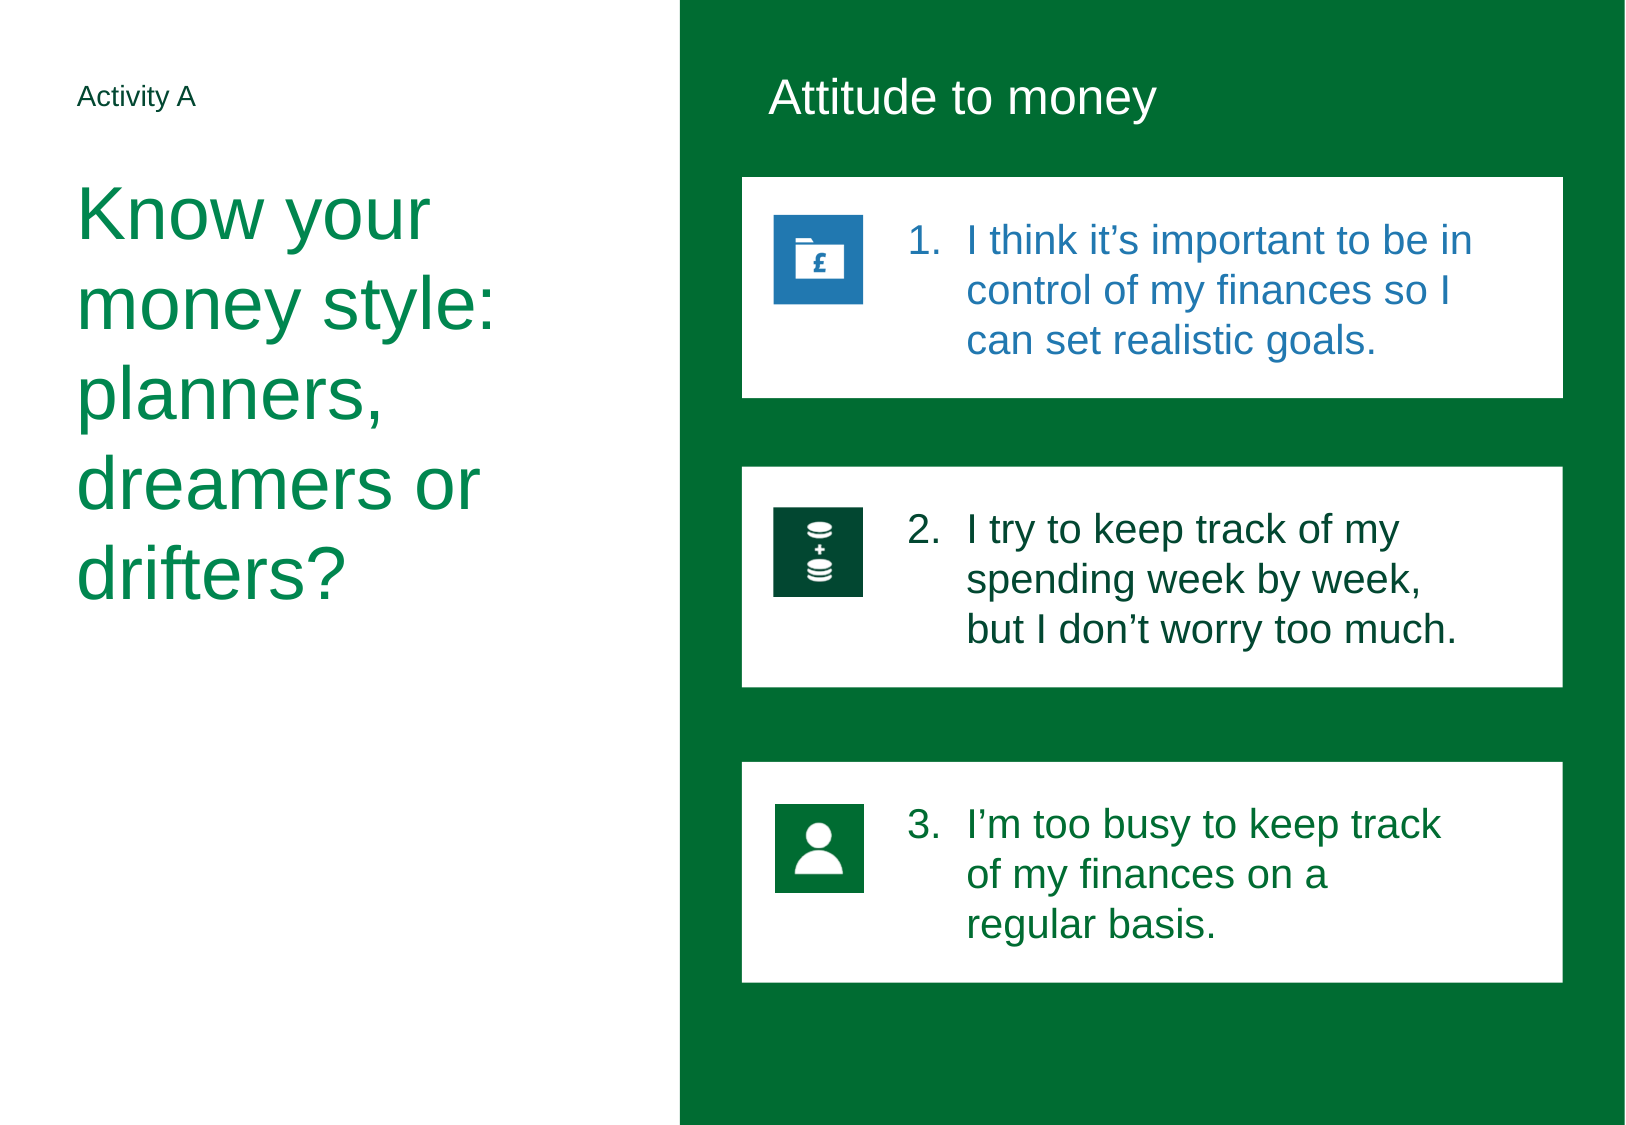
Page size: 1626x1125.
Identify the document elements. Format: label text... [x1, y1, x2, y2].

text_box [741, 466, 1563, 690]
title Activity A Know your money style: planners, dreamers or drifters? [76, 76, 555, 615]
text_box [741, 176, 1564, 401]
text_box Attitude to money [679, 0, 1625, 1125]
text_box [741, 761, 1563, 986]
